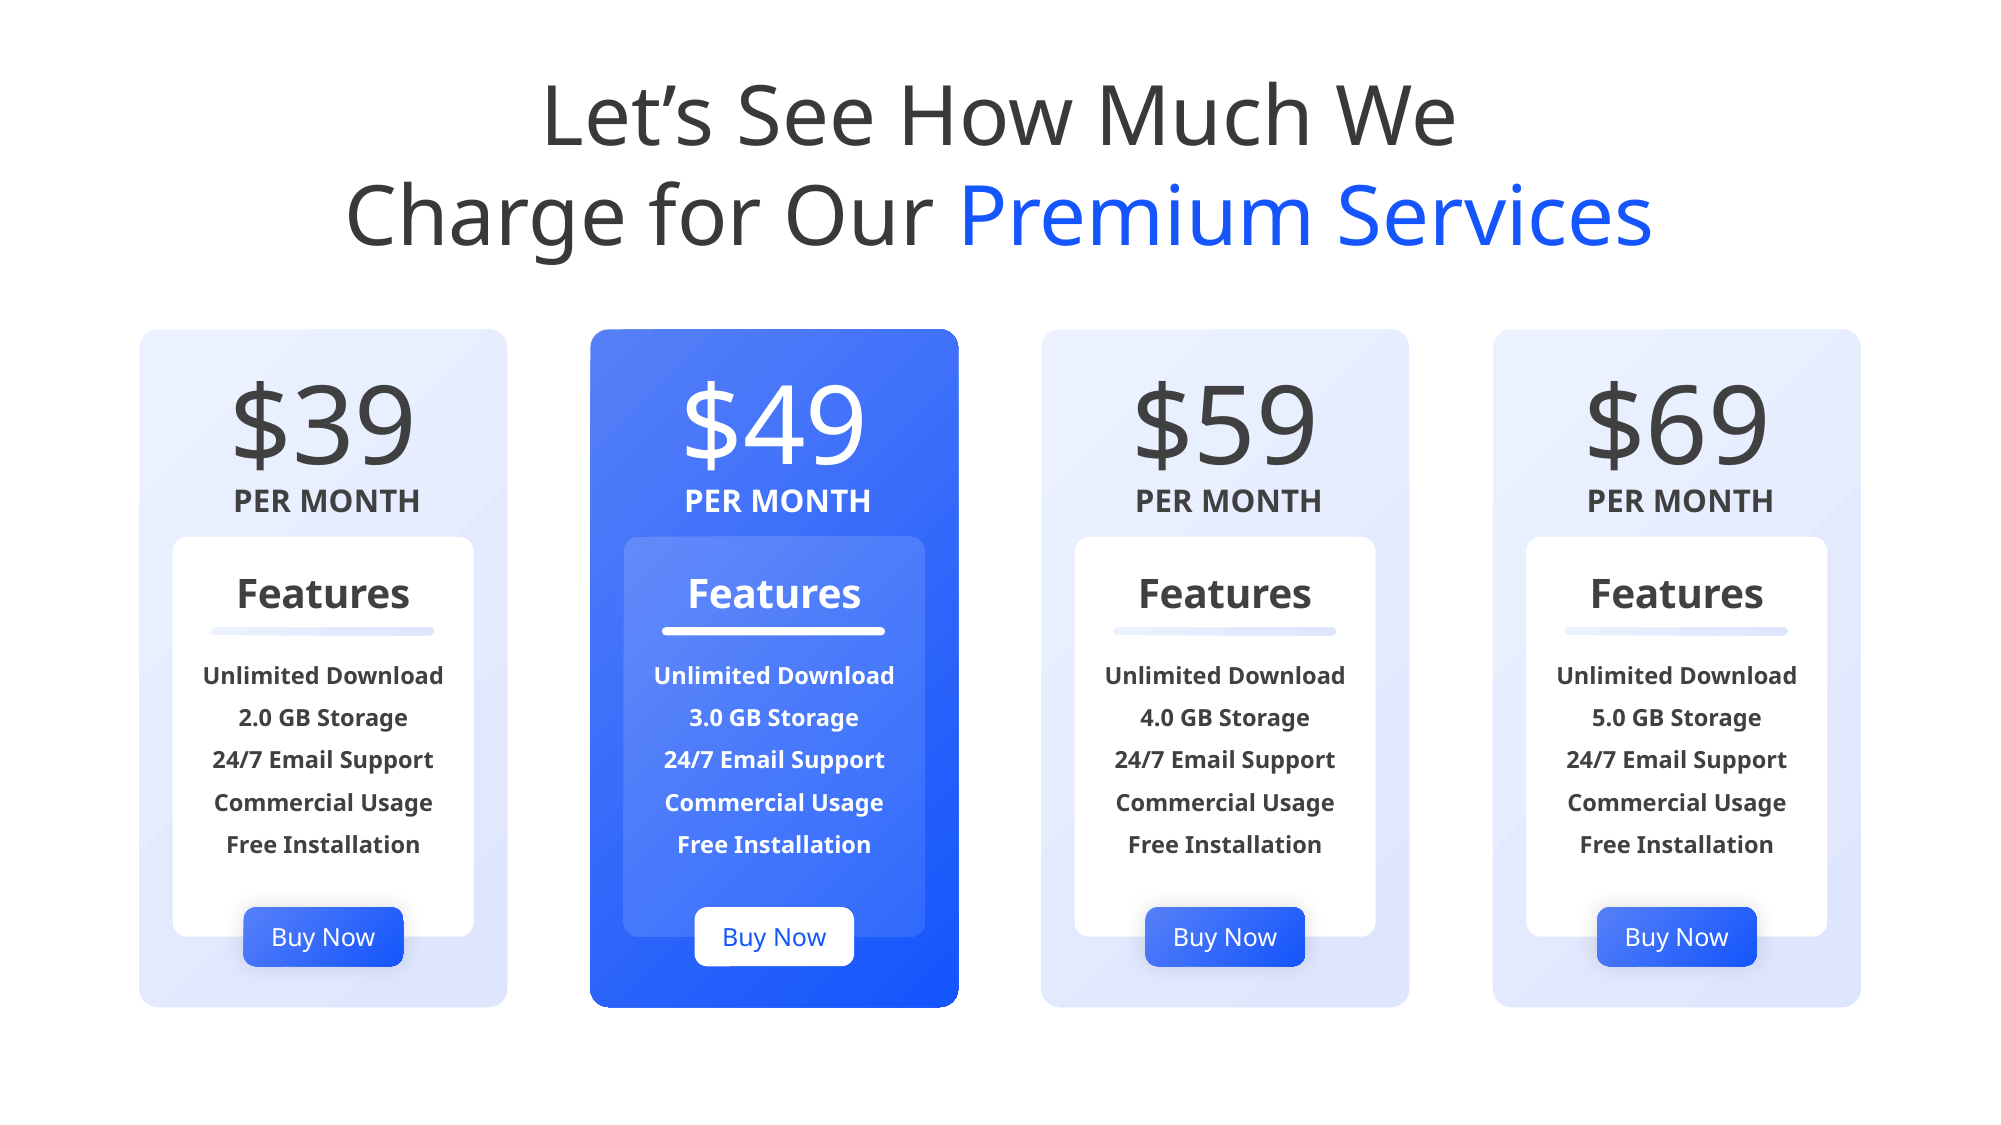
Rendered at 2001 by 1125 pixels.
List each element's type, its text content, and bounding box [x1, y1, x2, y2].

text_box Let’s See How Much We Charge for Our Premium Services [211, 55, 1789, 270]
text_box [1041, 329, 1410, 1008]
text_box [1492, 329, 1861, 1008]
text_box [139, 329, 508, 1008]
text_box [590, 329, 959, 1008]
